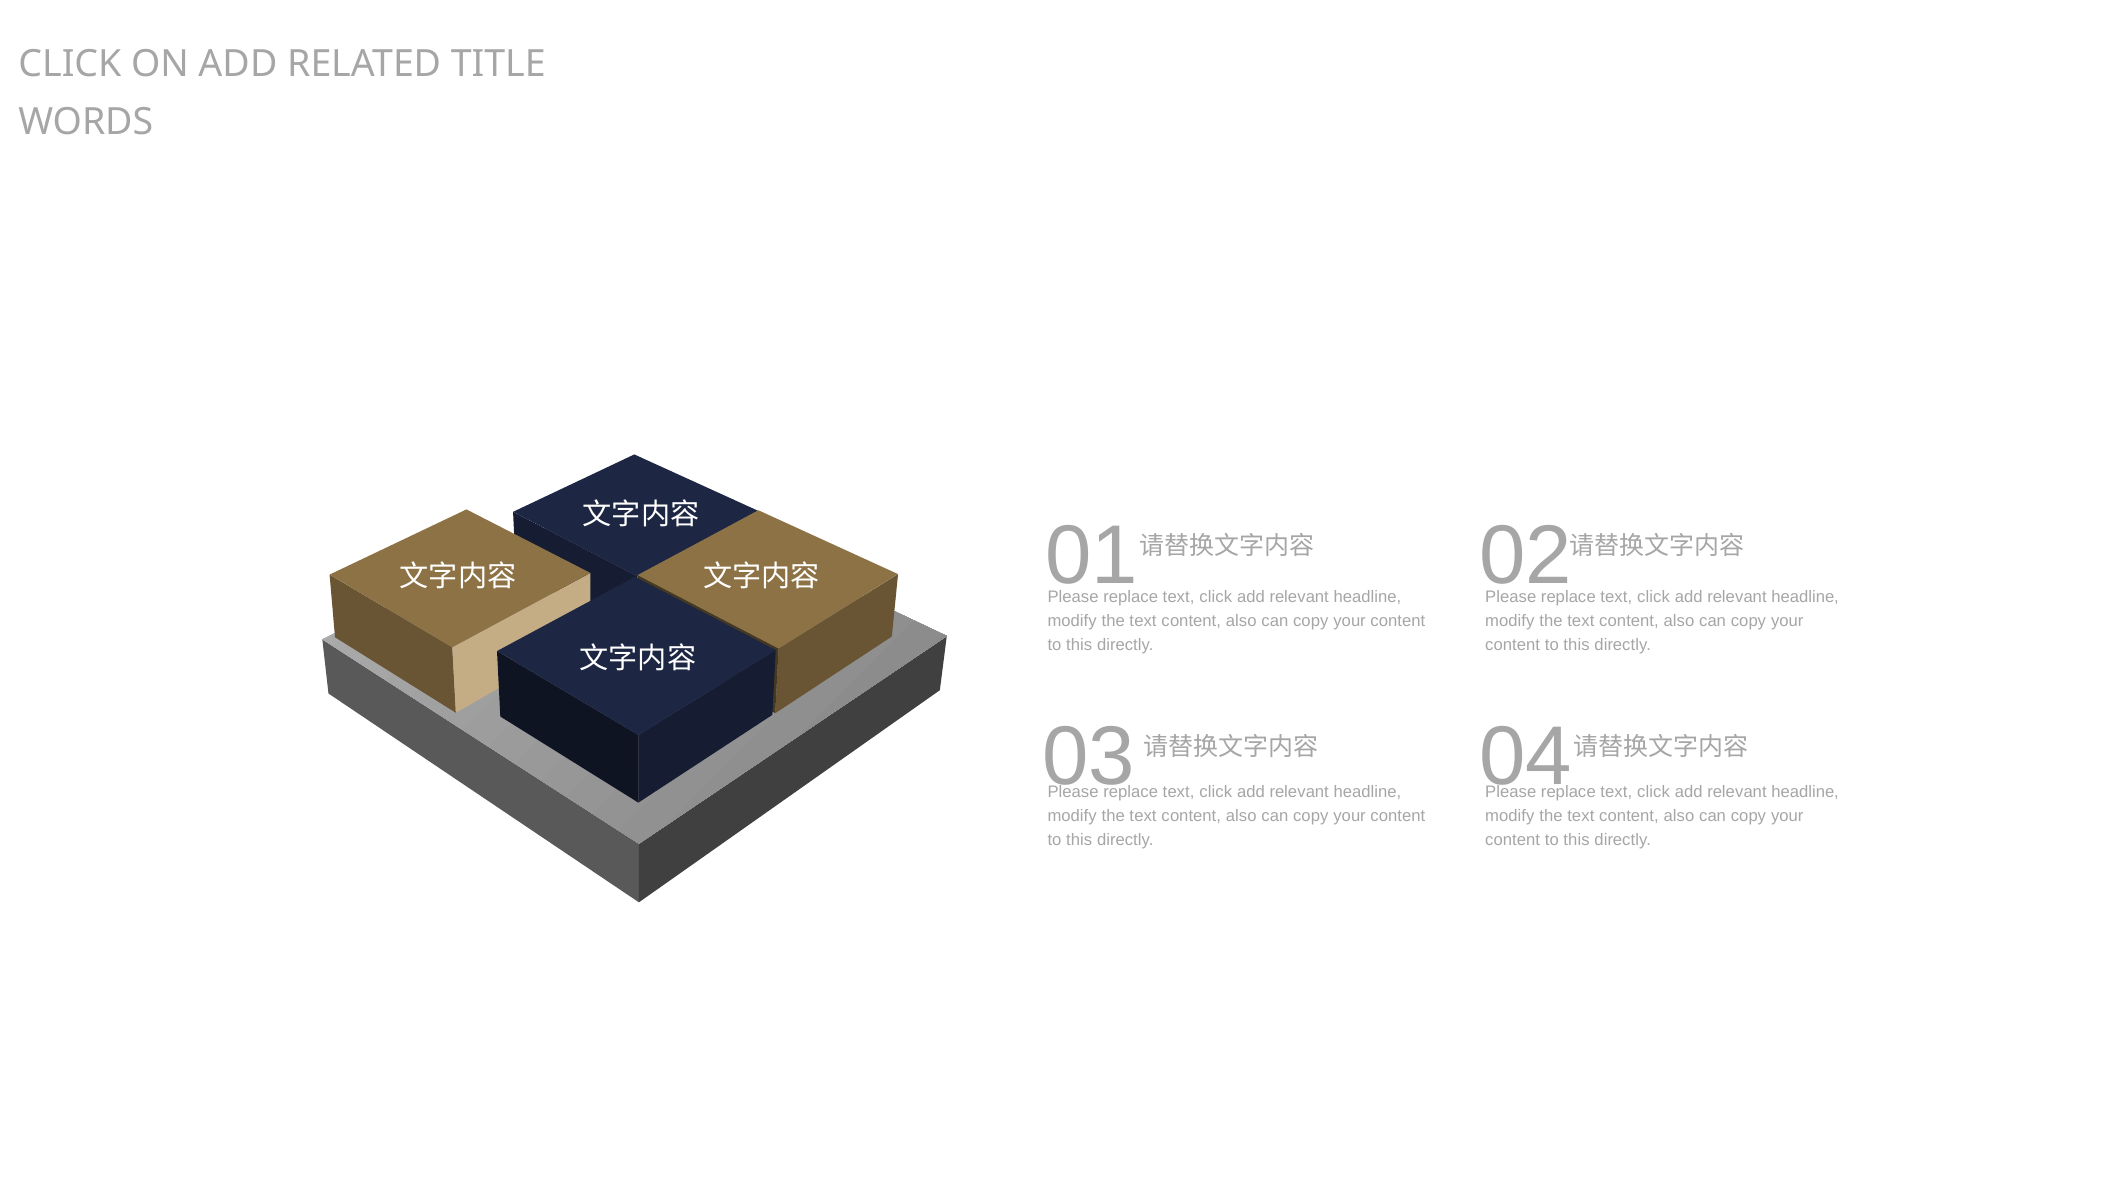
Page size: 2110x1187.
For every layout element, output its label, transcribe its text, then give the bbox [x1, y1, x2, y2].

text_box CLICK ON ADD RELATED TITLE WORDS [3, 18, 595, 150]
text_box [497, 576, 776, 803]
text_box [1041, 681, 1430, 848]
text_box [637, 510, 898, 714]
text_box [1478, 681, 1860, 848]
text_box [322, 486, 947, 903]
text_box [1045, 480, 1430, 652]
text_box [513, 454, 758, 576]
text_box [329, 509, 591, 713]
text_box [1478, 480, 1860, 652]
